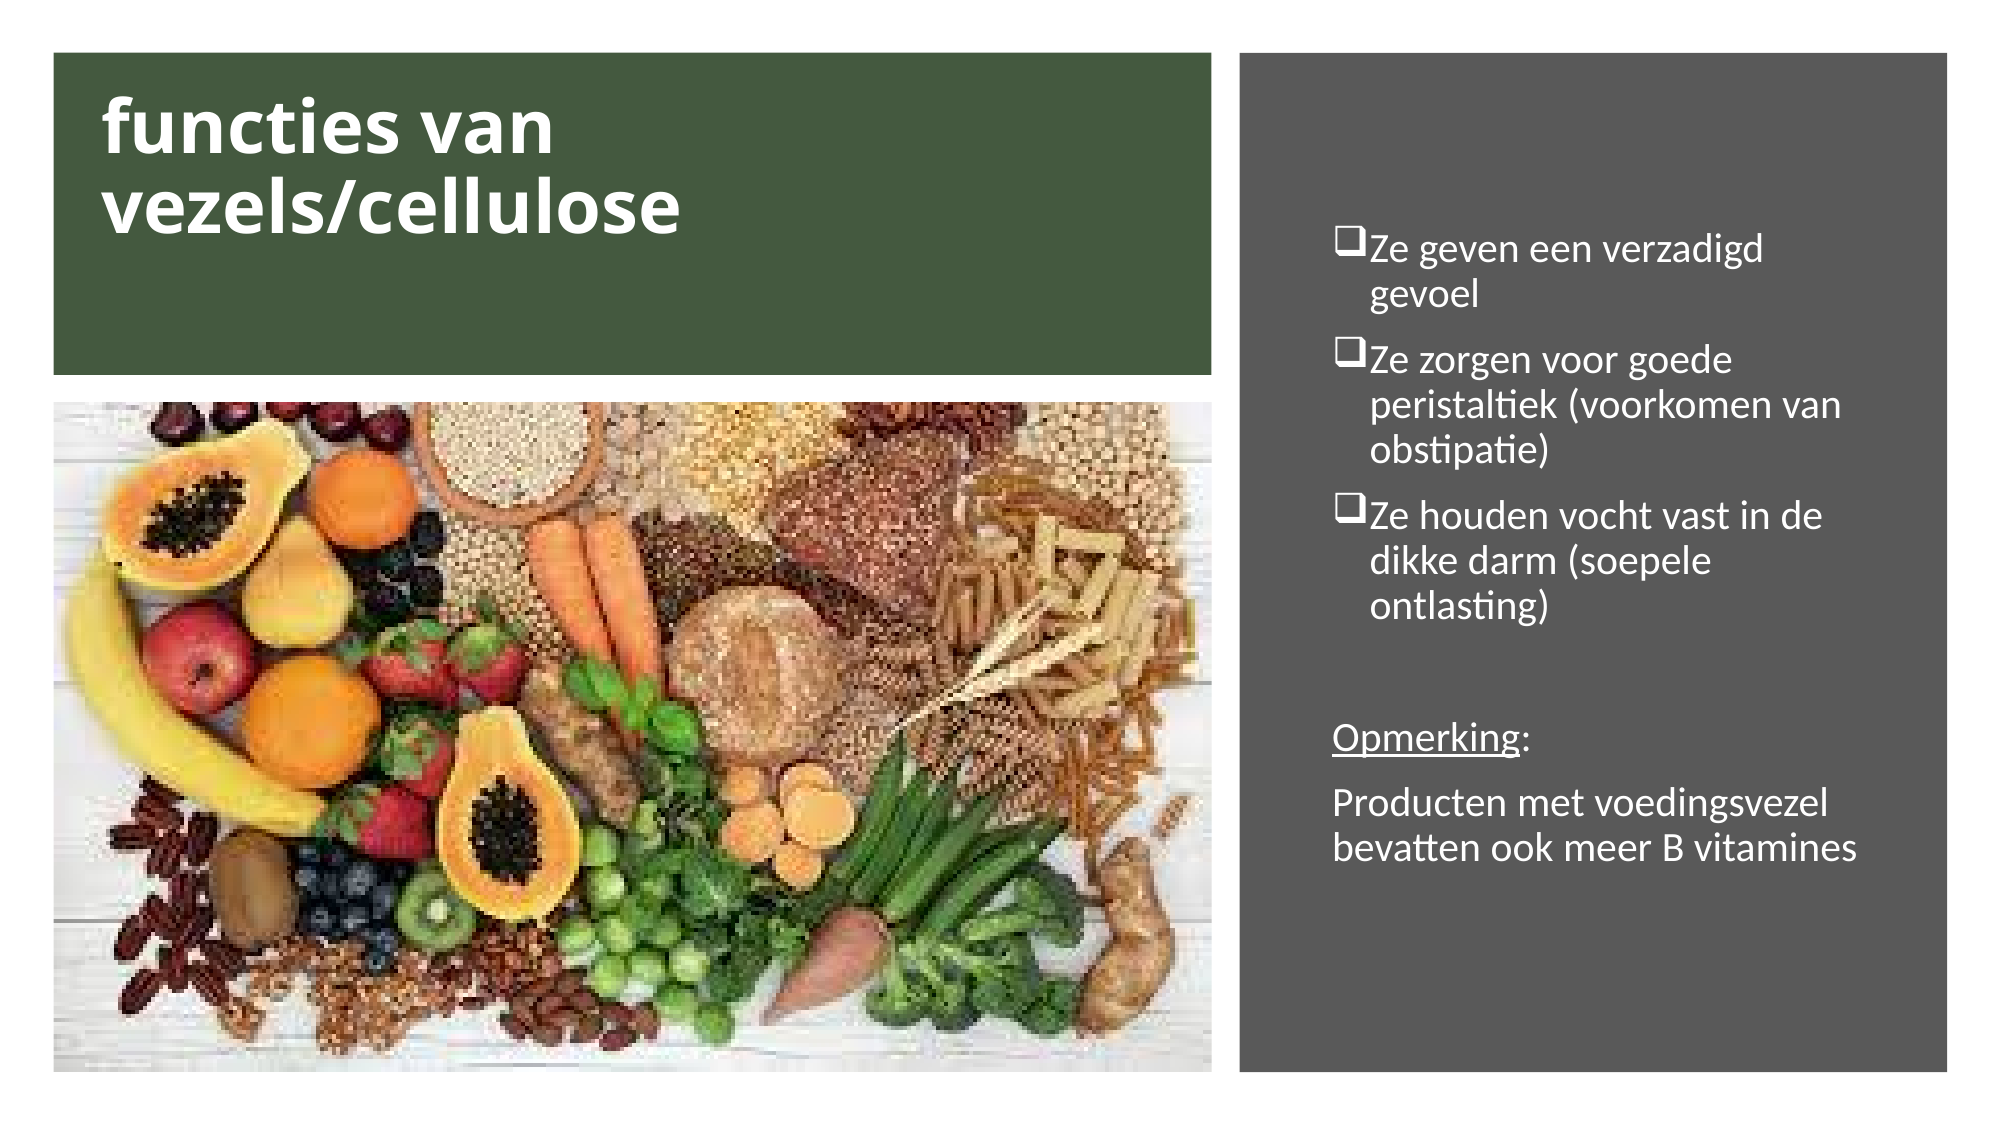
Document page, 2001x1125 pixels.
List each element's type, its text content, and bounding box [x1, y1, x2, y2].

picture [53, 402, 1212, 1072]
list Ze geven een verzadigd gevoel Ze zorgen voor goede peristaltiek (voorkomen van obstipatie) Ze houden vocht vast in de dikke darm (soepele ontlasting) Opmerking: Producten met voedingsvezel bevatten ook meer B vitamines [1317, 150, 1879, 947]
title functies van vezels/cellulose [85, 80, 1168, 348]
text_box [1239, 52, 1948, 1073]
text_box [53, 52, 1212, 376]
